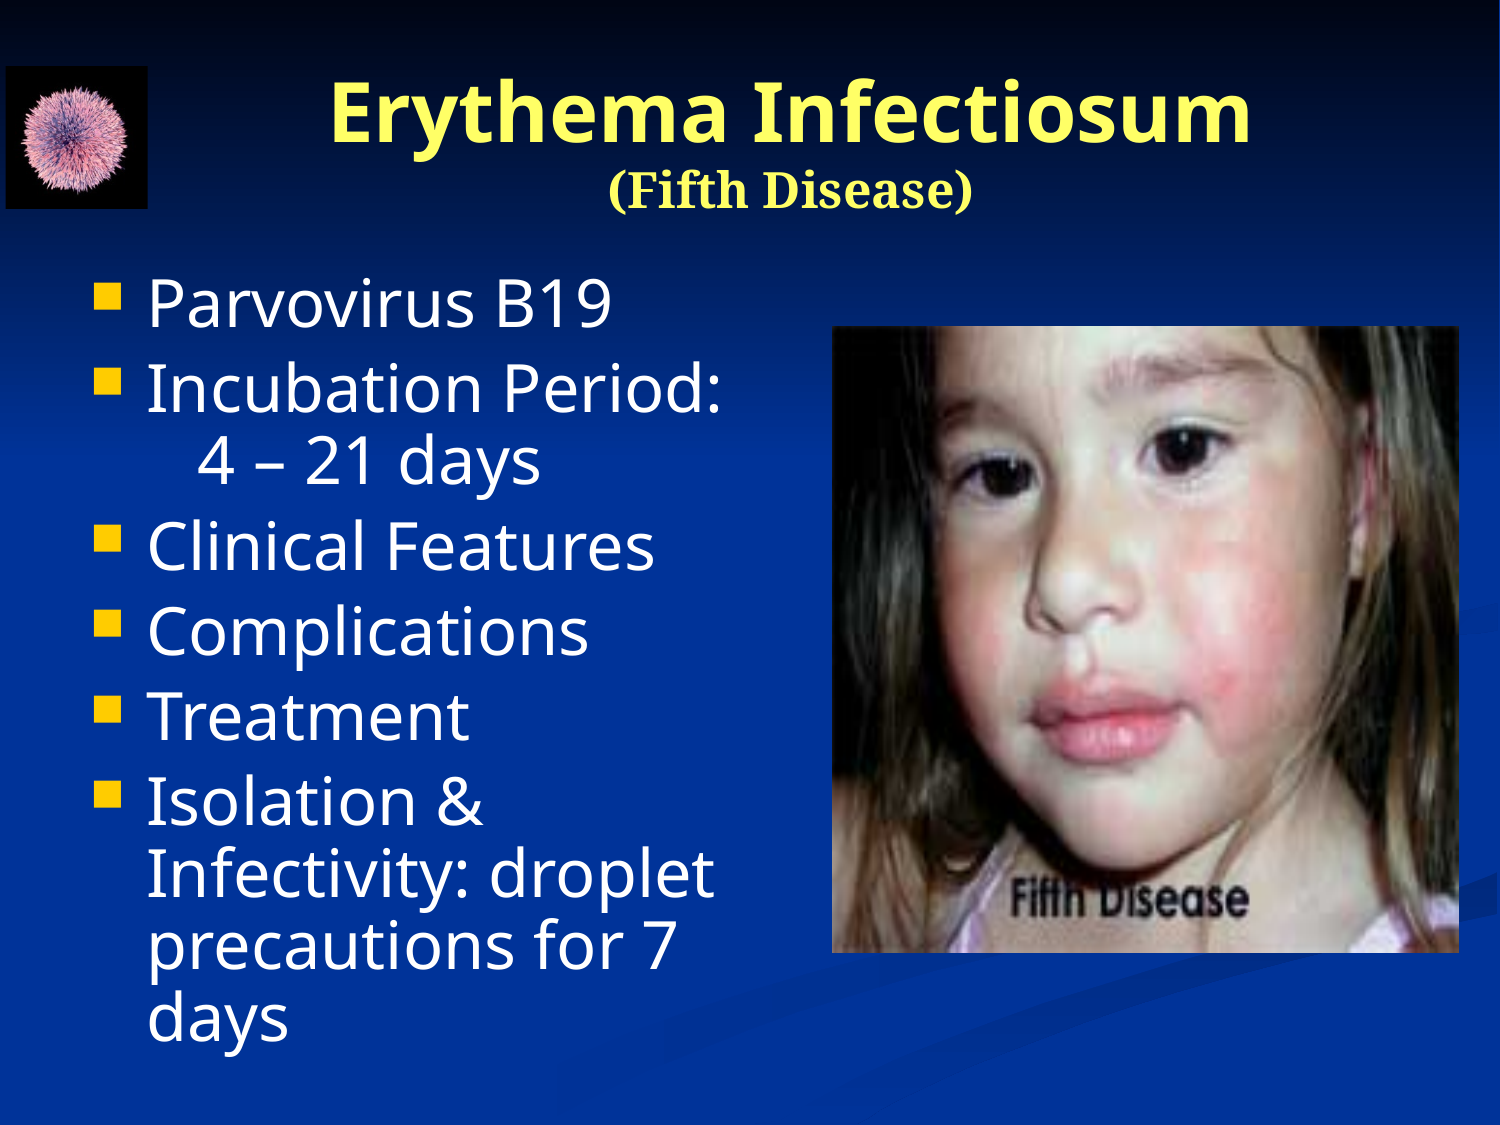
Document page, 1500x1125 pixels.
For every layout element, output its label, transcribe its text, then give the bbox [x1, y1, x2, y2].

picture [5, 66, 148, 209]
picture [832, 326, 1460, 953]
title Erythema Infectiosum (Fifth Disease) [159, 44, 1424, 233]
list Parvovirus B19 Incubation Period: 4 – 21 days Clinical Features Complications Treatment Isolation & Infectivity: droplet precautions for 7 days [74, 262, 786, 1006]
